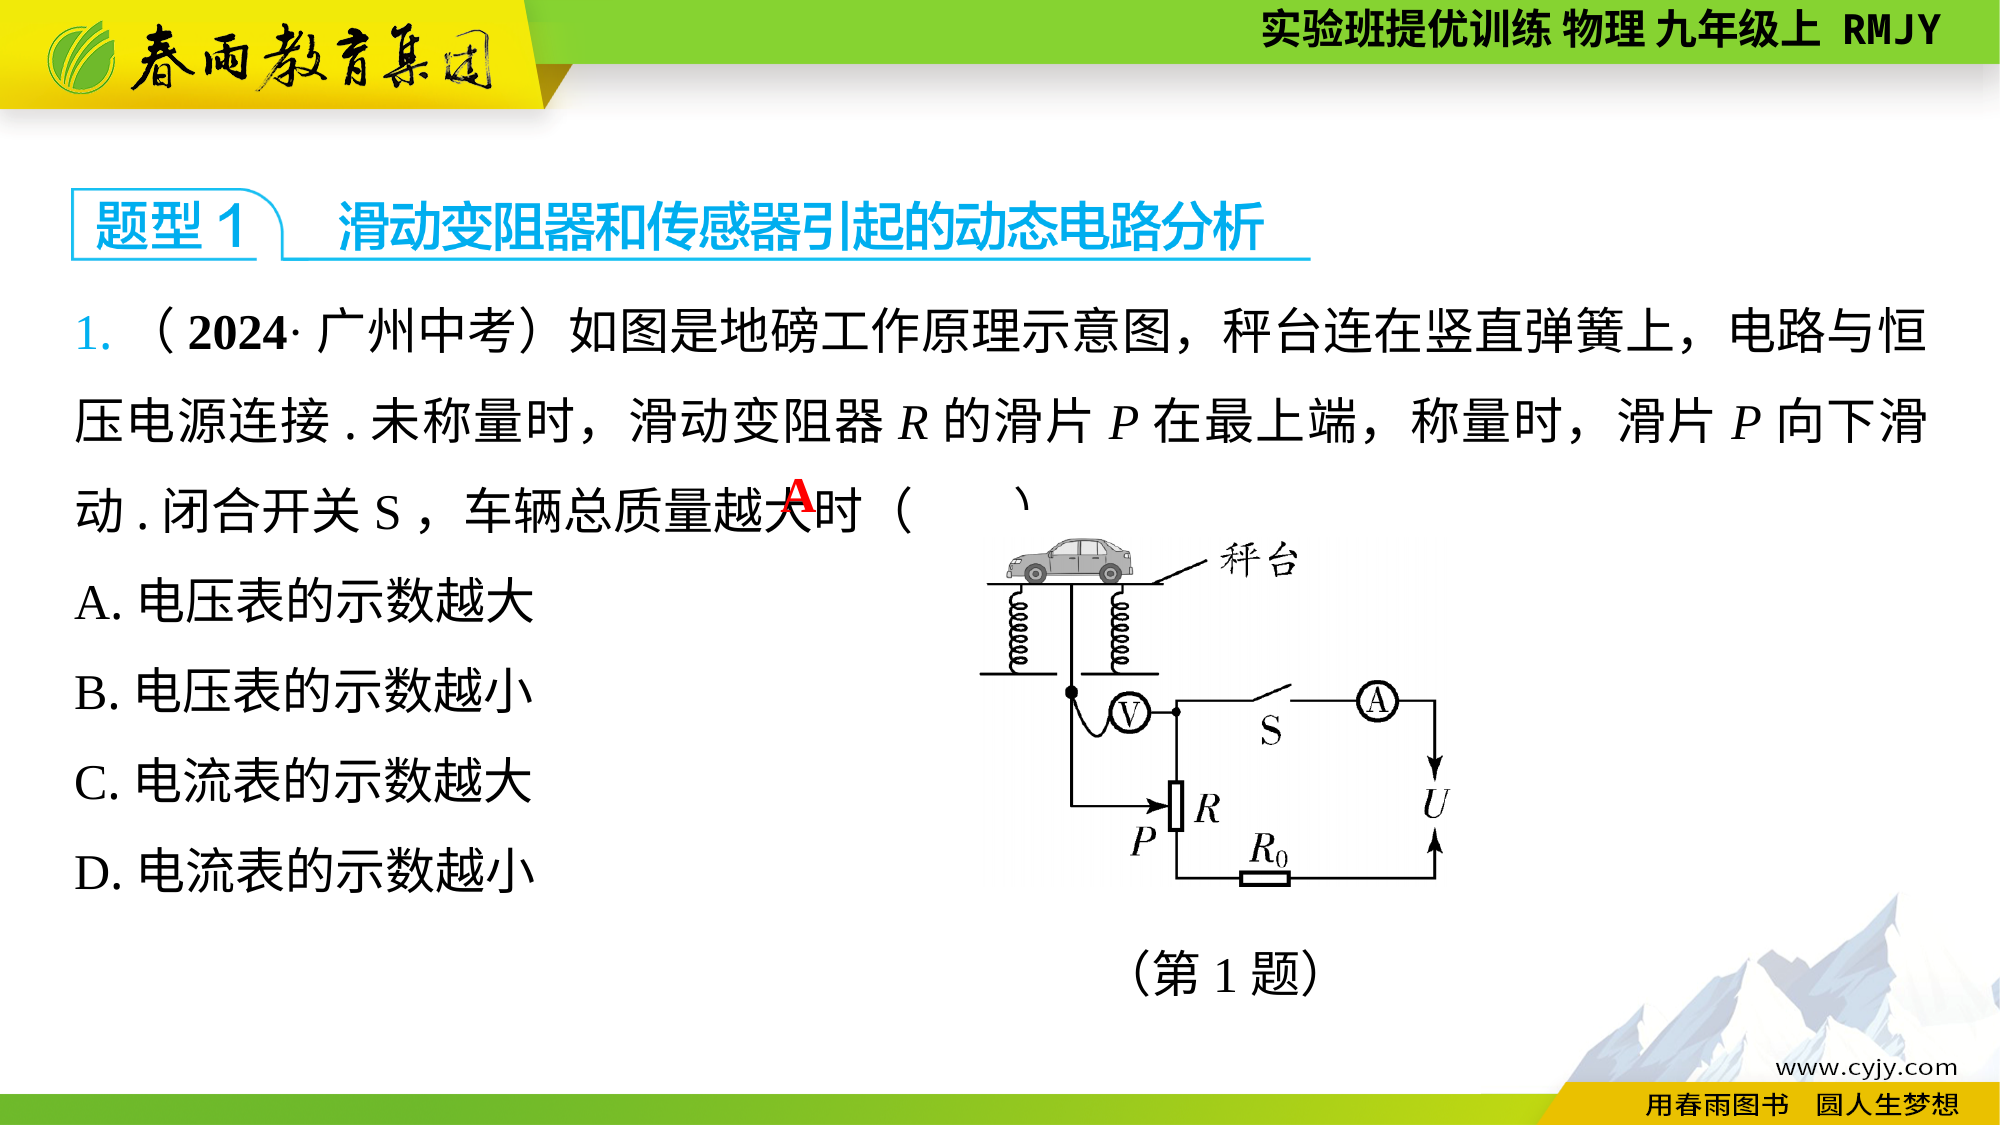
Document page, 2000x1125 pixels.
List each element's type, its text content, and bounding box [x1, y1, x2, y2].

text_box （第1题） [1086, 904, 1365, 1010]
list 1.（2024·广州中考）如图是地磅工作原理示意图，秤台连在竖直弹簧上，电路与恒压电源连接.未称量时，滑动变阻器R的滑片P在最上端，称量时，滑片P向下滑动.闭合开关S，车辆总质量越大时（ ）. A.电压表的示数越大 B.电压表的示数越小 C.电流表的示数越大 D.电流表的示数越小 [59, 262, 1944, 903]
picture [0, 0, 2000, 1125]
text_box A [765, 455, 832, 531]
